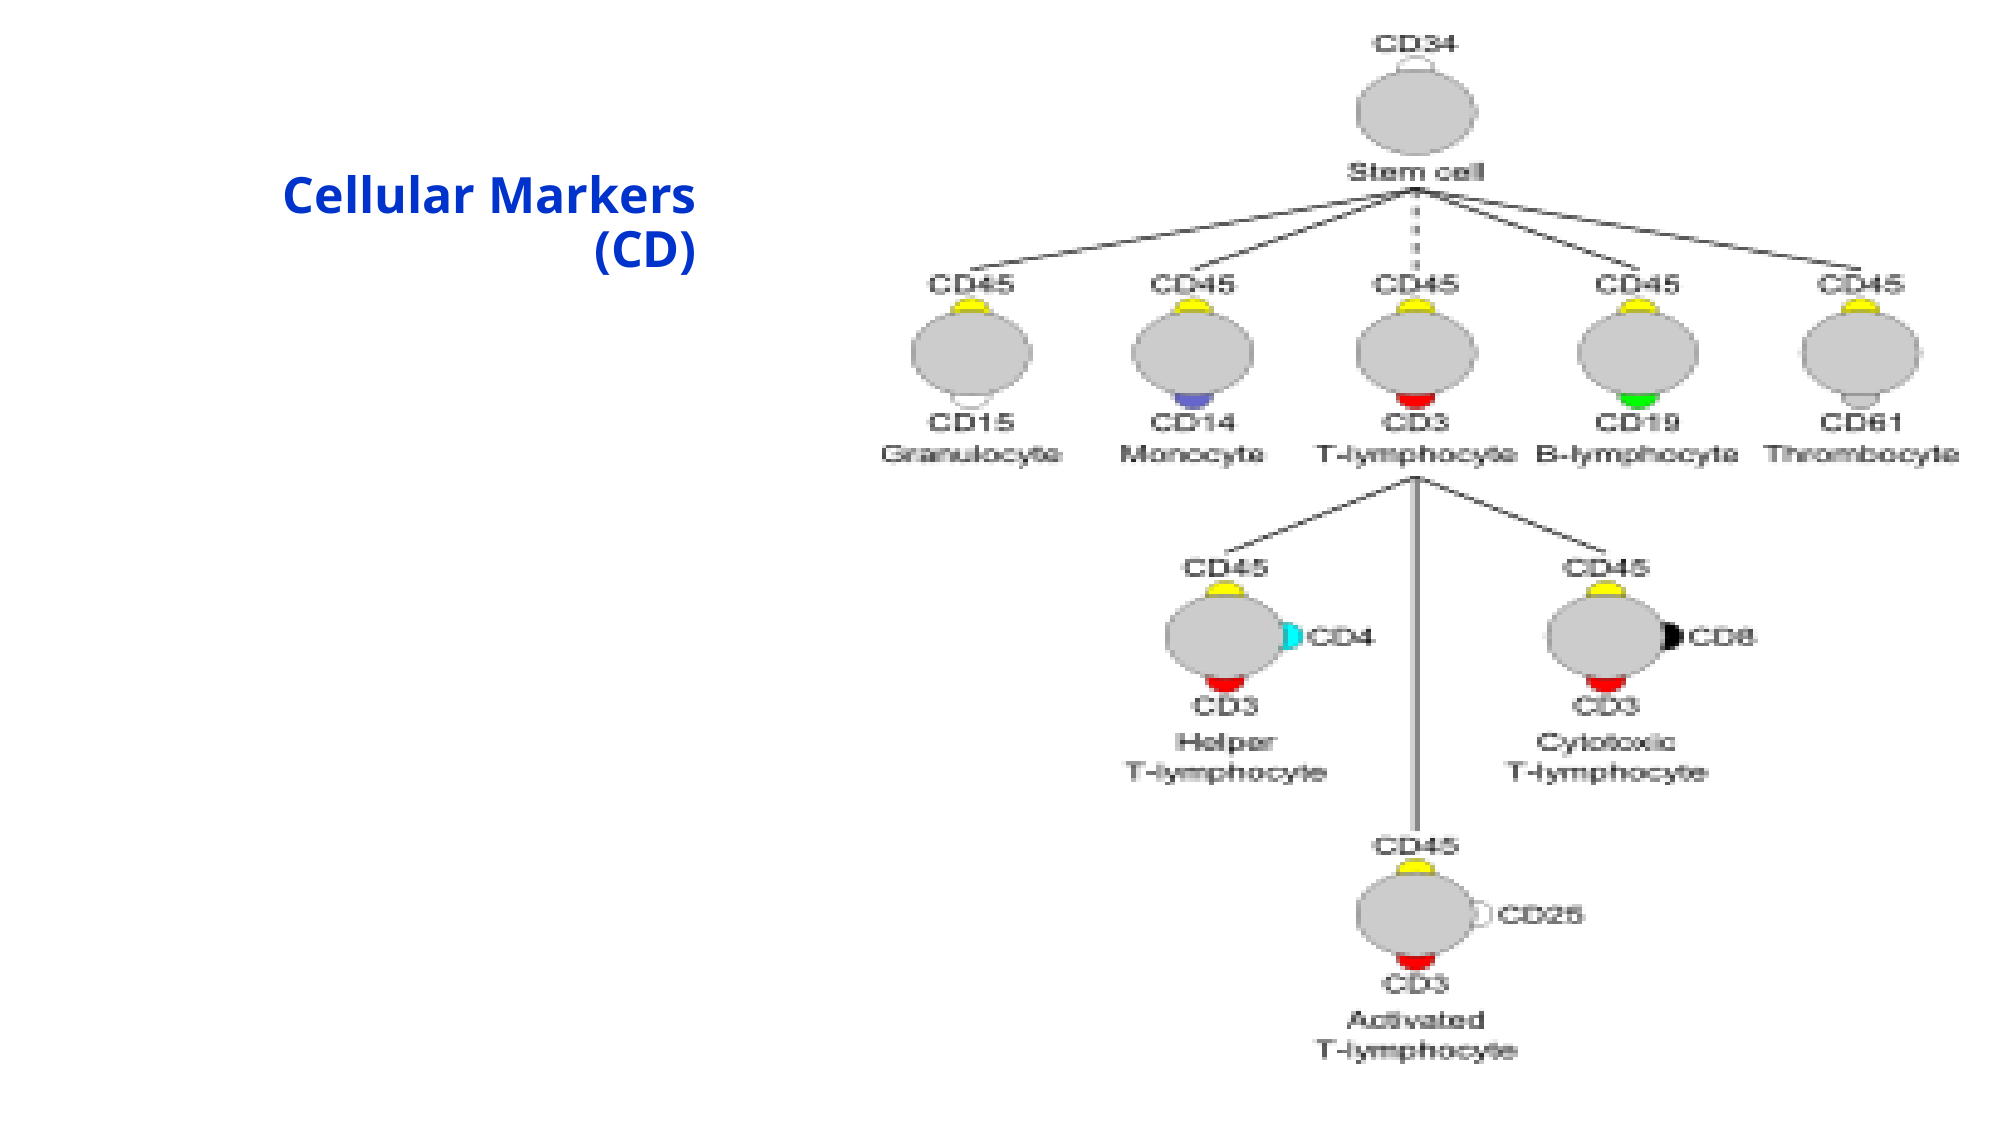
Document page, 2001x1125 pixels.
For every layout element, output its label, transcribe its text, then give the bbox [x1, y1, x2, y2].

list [882, 35, 1959, 1064]
title Cellular Markers (CD) [161, 96, 712, 412]
